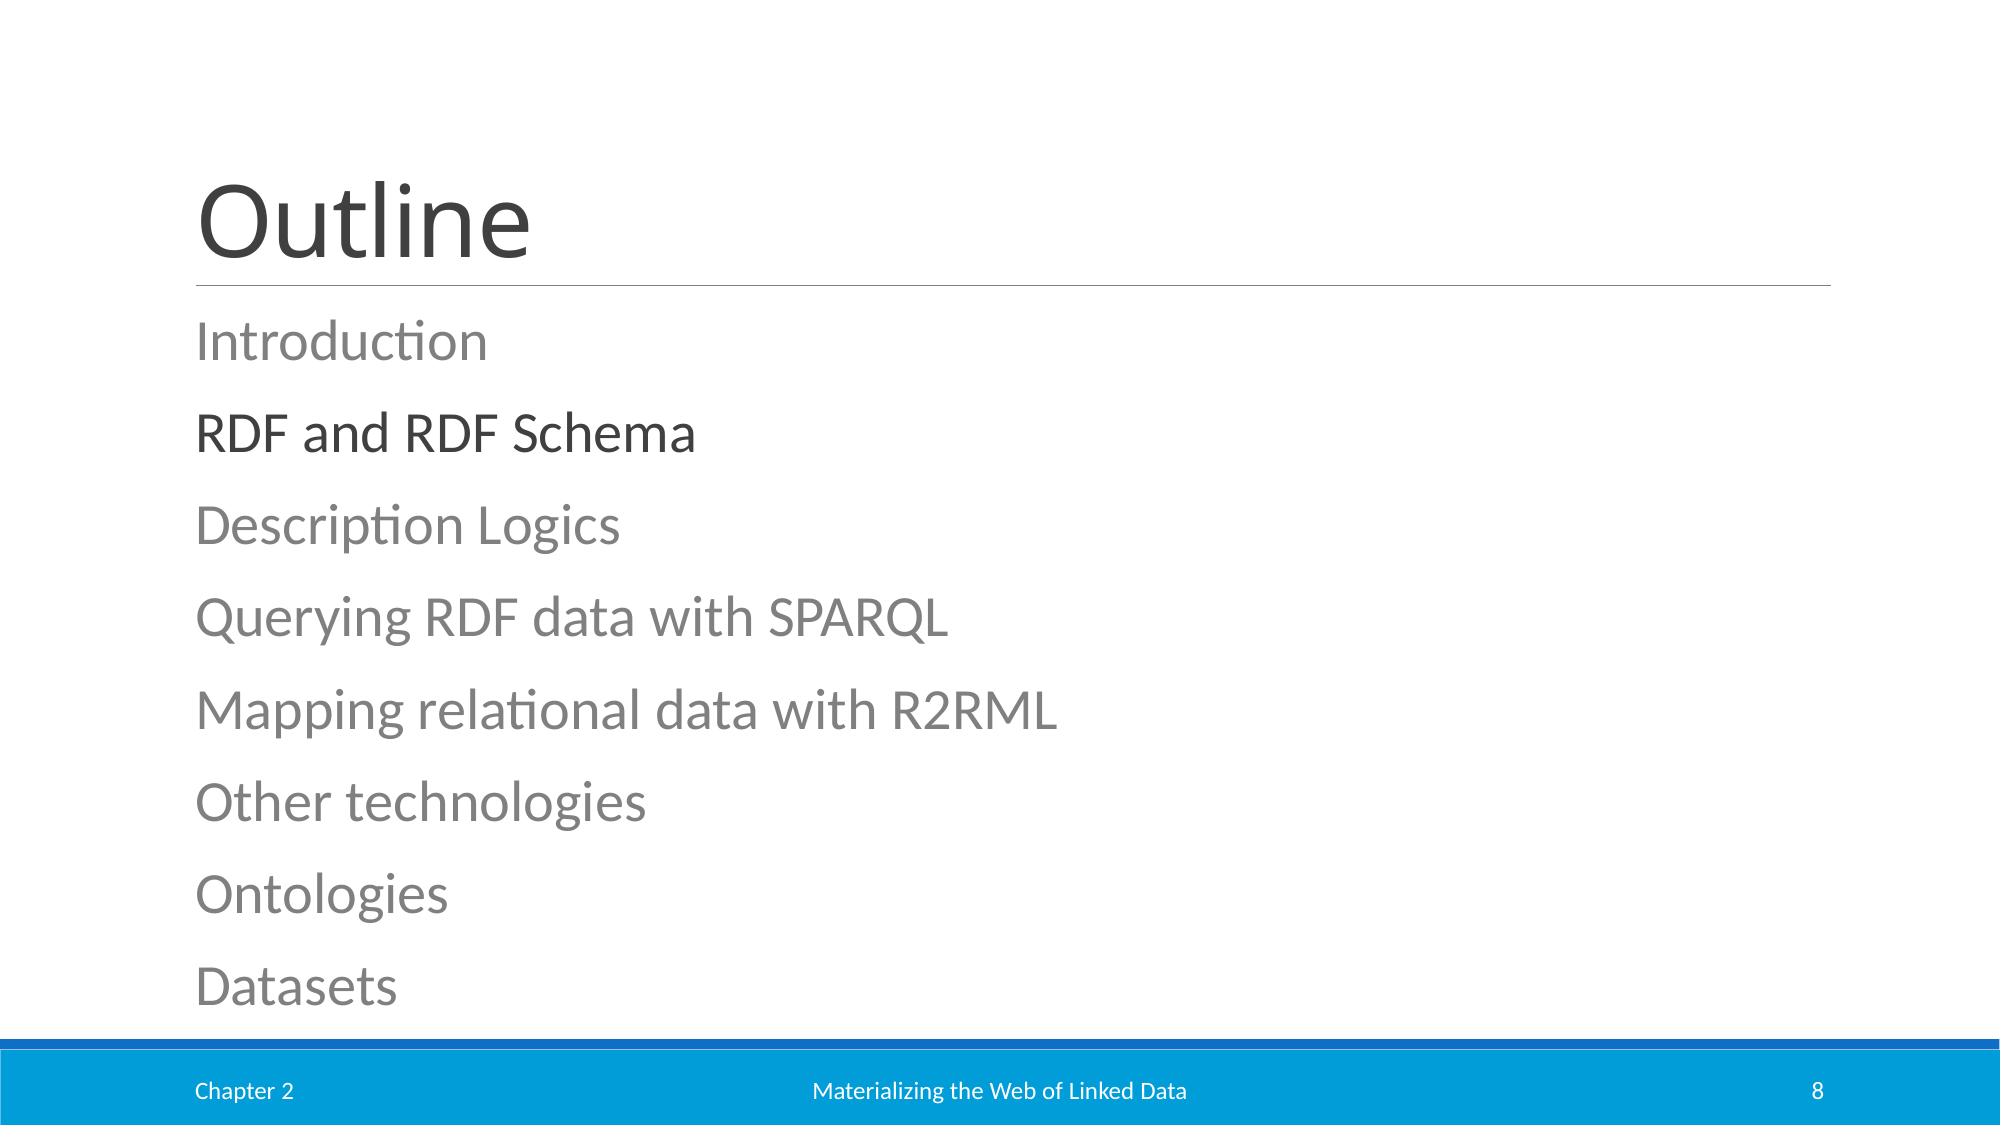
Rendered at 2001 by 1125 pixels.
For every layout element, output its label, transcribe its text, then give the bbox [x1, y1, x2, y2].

footer Materializing the Web of Linked Data [604, 1059, 1396, 1120]
slide_number 8 [1624, 1059, 1840, 1120]
list Introduction RDF and RDF Schema Description Logics Querying RDF data with SPARQL Mapping relational data with R2RML Other technologies Ontologies Datasets [180, 302, 1830, 963]
slide_number Chapter 2 [180, 1059, 586, 1120]
title Outline [180, 47, 1830, 285]
